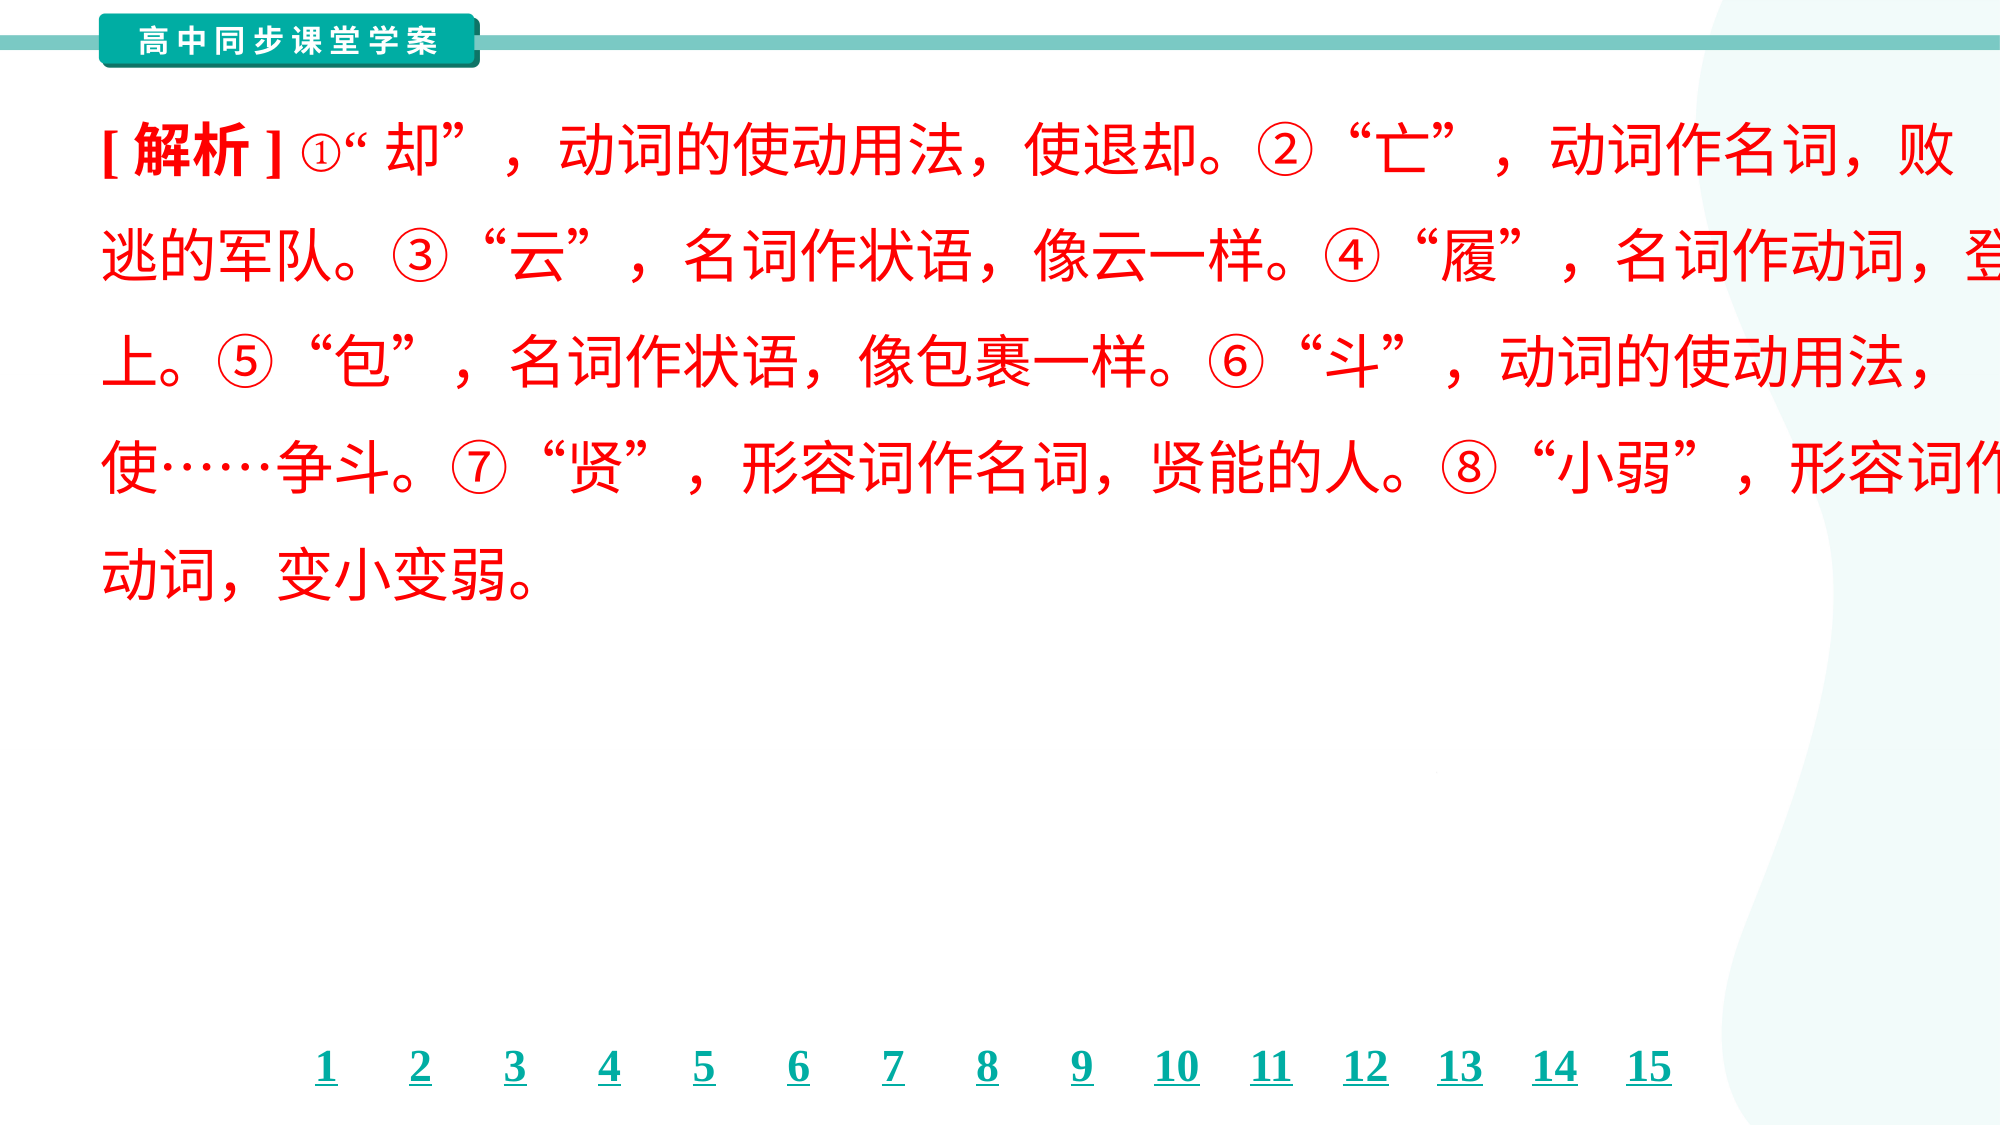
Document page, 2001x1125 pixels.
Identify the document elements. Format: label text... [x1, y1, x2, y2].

text_box [解析] ①“却”，动词的使动用法，使退却。②“亡”，动词作名词，败 逃的军队。③“云”，名词作状语，像云一样。④“履”，名词作动词，登 上。⑤“包”，名词作状语，像包裹一样。⑥“斗”，动词的使动用法， 使……争斗。⑦“贤”，形容词作名词，贤能的人。⑧“小弱”，形容词作 动词，变小变弱。 [100, 76, 1899, 608]
picture [0, 0, 2000, 1125]
